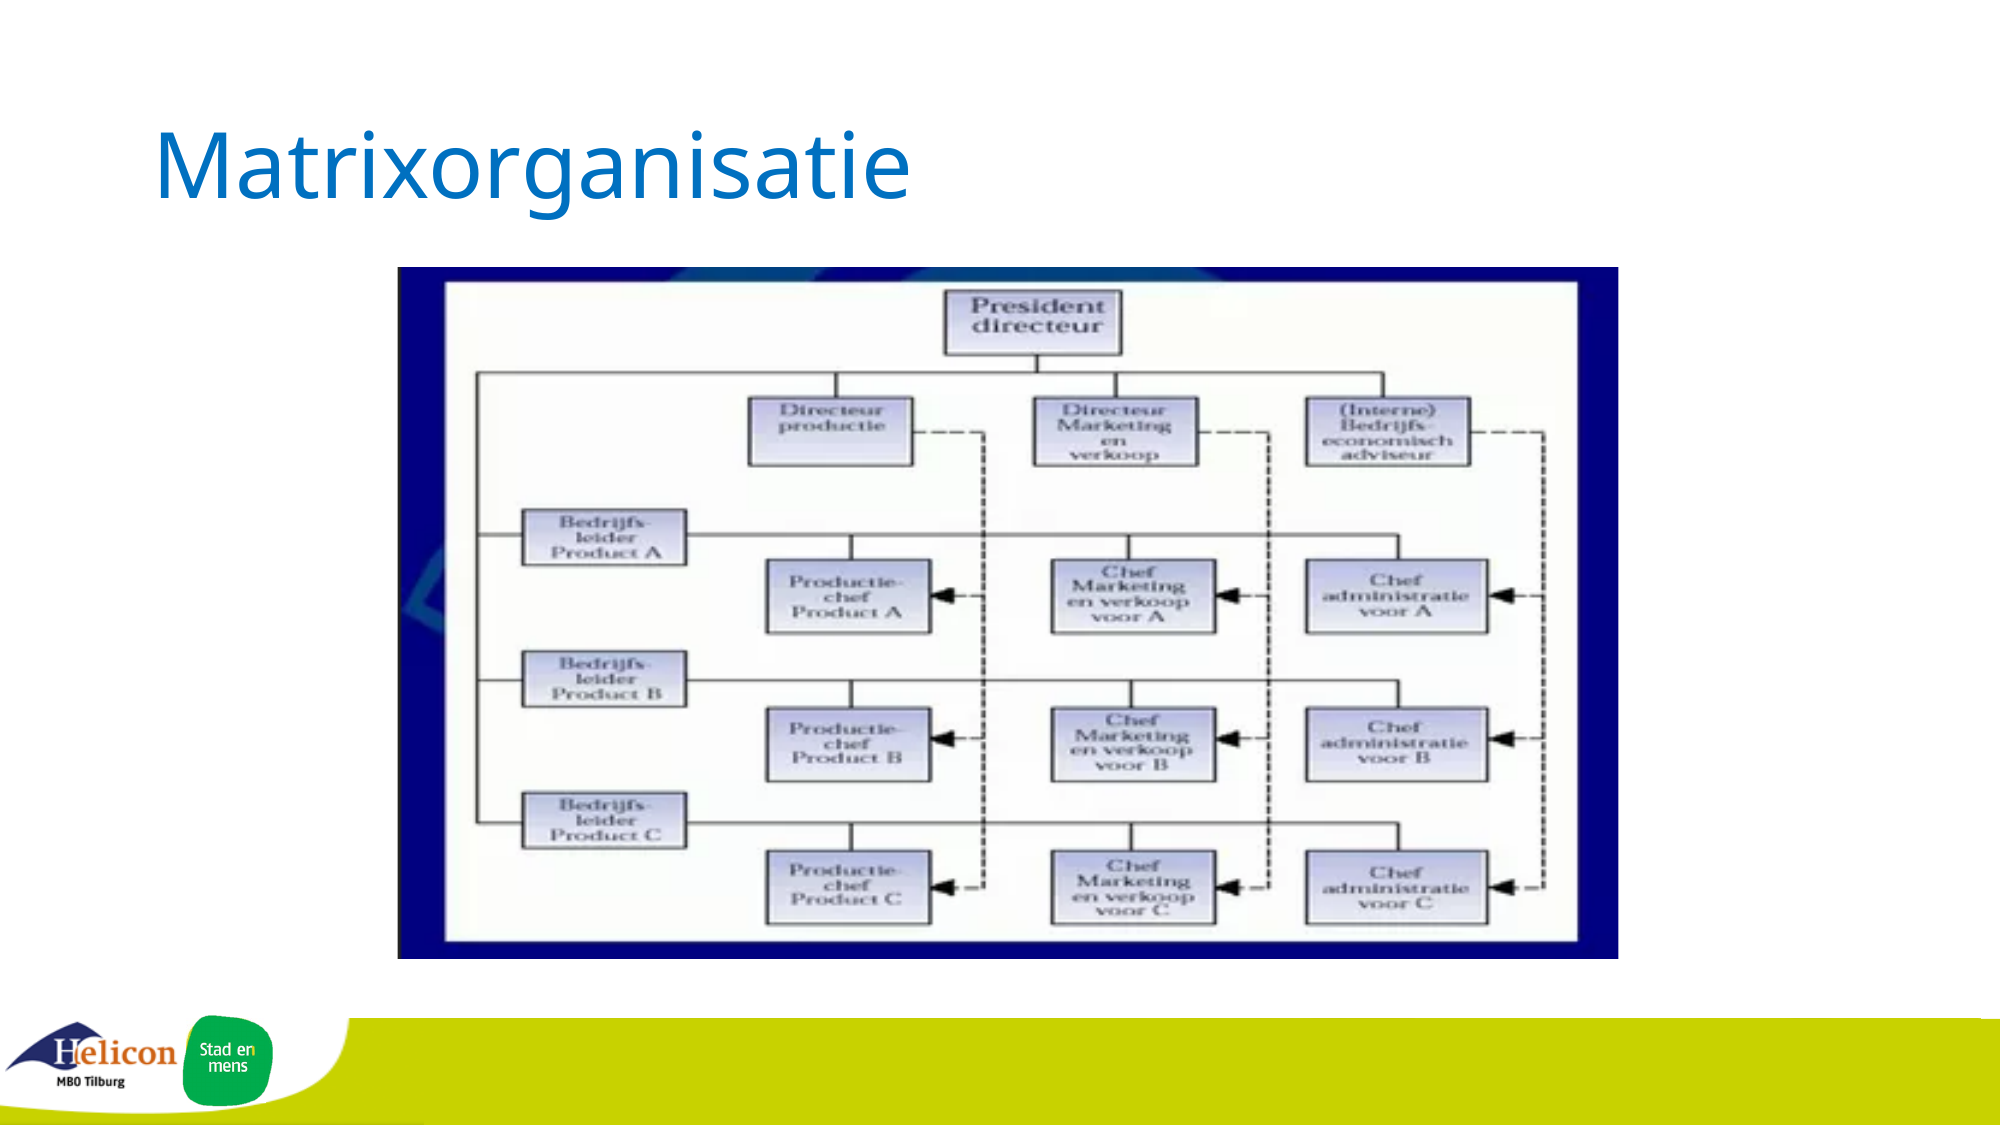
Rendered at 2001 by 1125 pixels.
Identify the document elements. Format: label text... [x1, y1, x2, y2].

title Matrixorganisatie [137, 59, 1863, 278]
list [397, 267, 1619, 959]
picture [0, 1013, 424, 1125]
